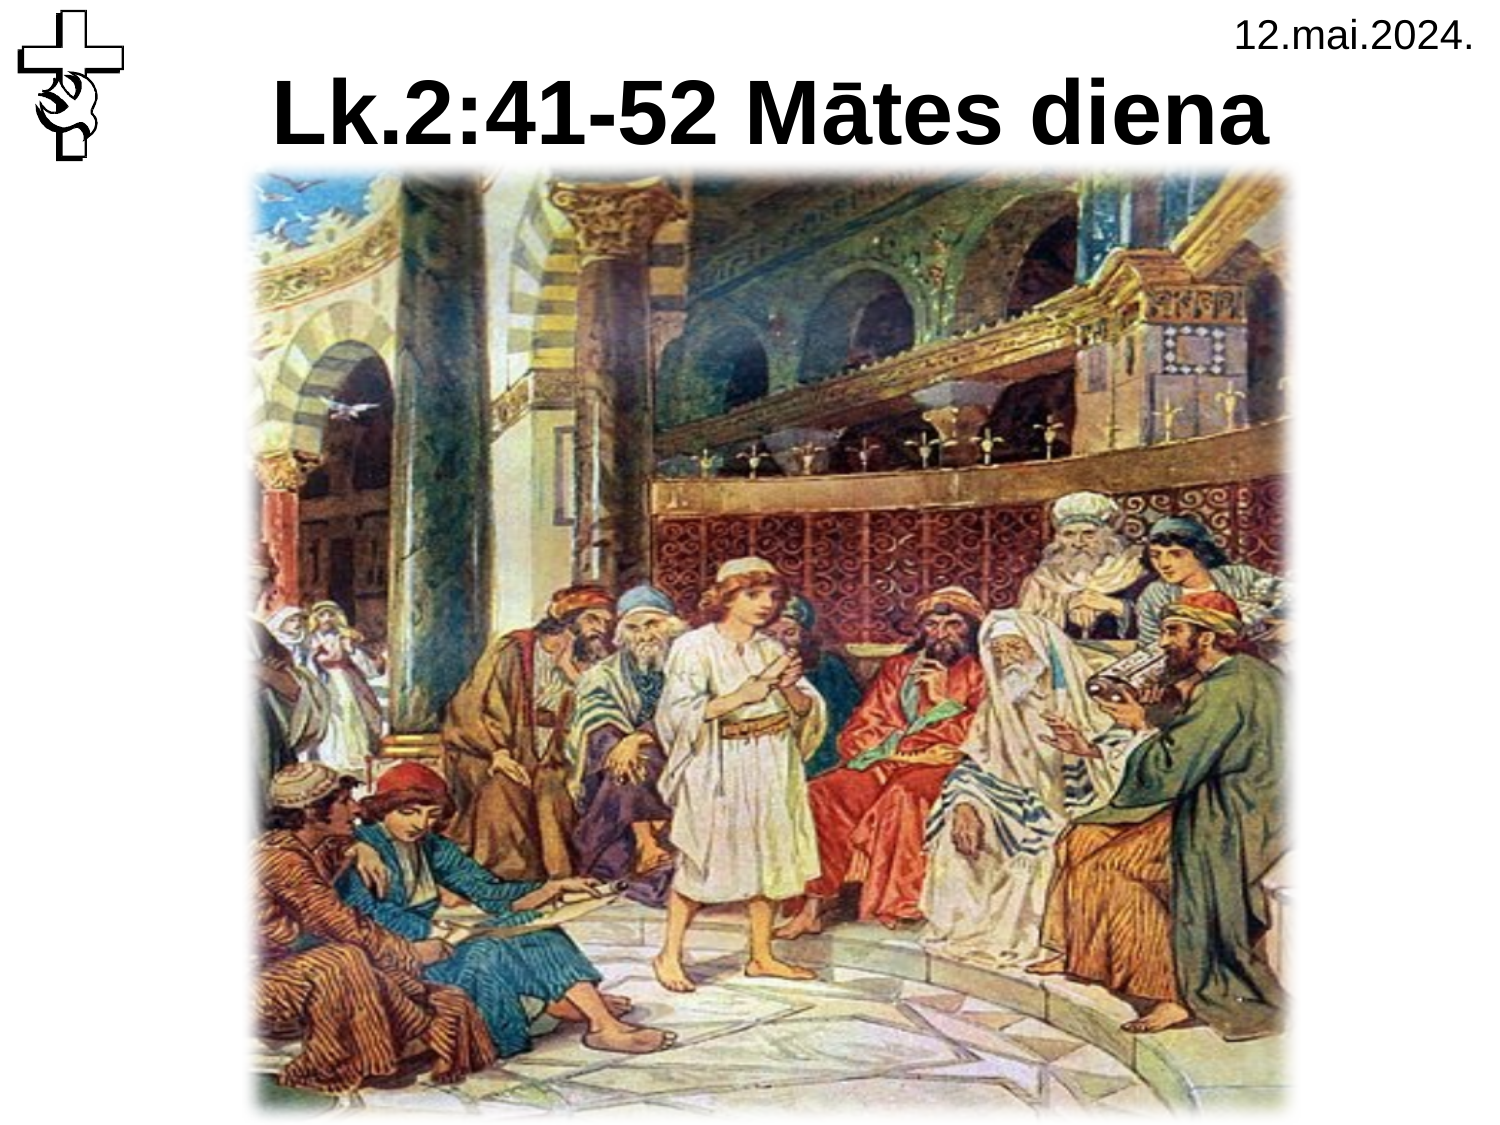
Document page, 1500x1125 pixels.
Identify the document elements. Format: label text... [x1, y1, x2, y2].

picture [17, 9, 125, 162]
text_box 12.mai.2024. [1218, 0, 1500, 65]
picture [241, 160, 1303, 1125]
title Lk.2:41-52 Mātes diena [100, 20, 1442, 197]
